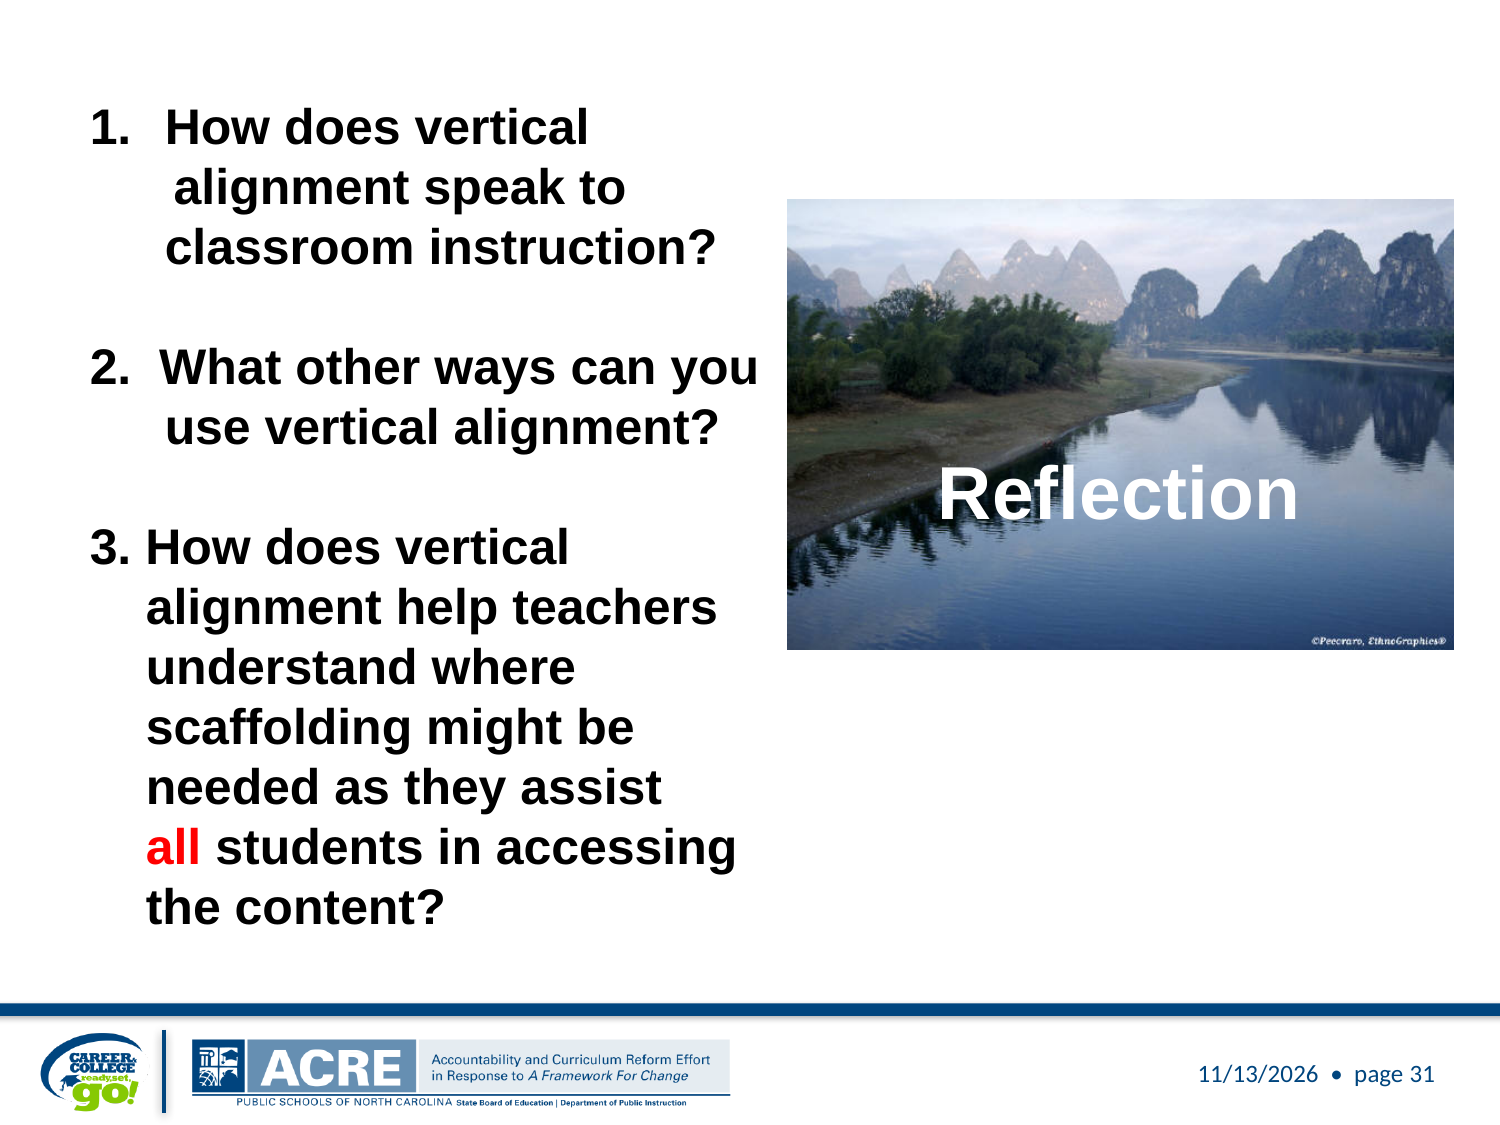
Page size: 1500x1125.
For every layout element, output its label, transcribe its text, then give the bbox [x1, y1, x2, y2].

title [74, 74, 1426, 226]
picture [174, 1017, 744, 1125]
picture [37, 1029, 152, 1115]
picture [787, 199, 1454, 651]
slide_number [1137, 1042, 1450, 1103]
text_box How does vertical alignment speak to classroom instruction? 2. What other ways can you use vertical alignment? 3. How does vertical alignment help teachers understand where scaffolding might be needed as they assist all students in accessing the content? [75, 87, 775, 1003]
